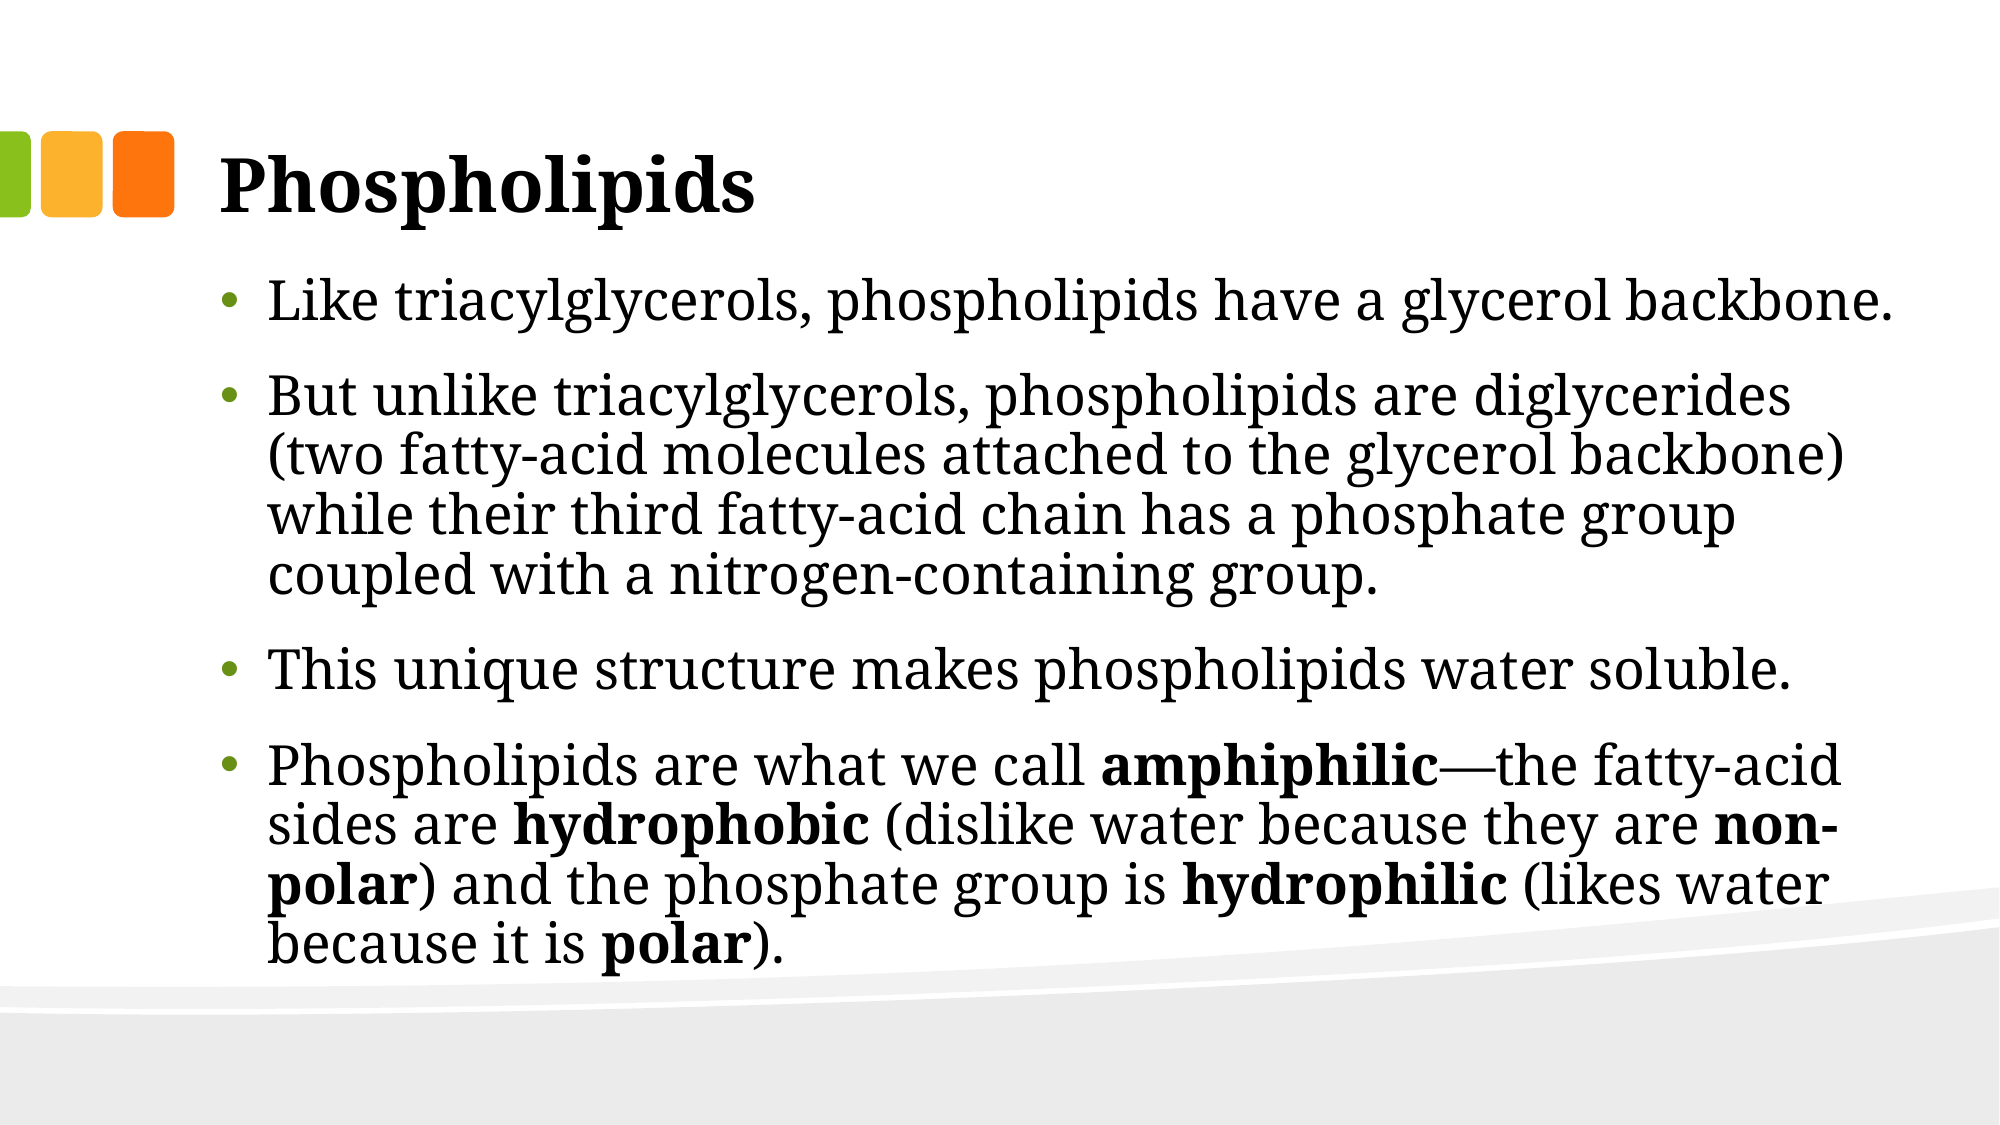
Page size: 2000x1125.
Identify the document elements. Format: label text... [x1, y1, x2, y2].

title Phospholipids [199, 24, 1800, 238]
list Like triacylglycerols, phospholipids have a glycerol backbone. But unlike triacylglycerols, phospholipids are diglycerides (two fatty-acid molecules attached to the glycerol backbone) while their third fatty-acid chain has a phosphate group coupled with a nitrogen-containing group. This unique structure makes phospholipids water soluble. Phospholipids are what we call amphiphilic—the fatty-acid sides are hydrophobic (dislike water because they are non-polar) and the phosphate group is hydrophilic (likes water because it is polar). [199, 262, 1925, 1050]
